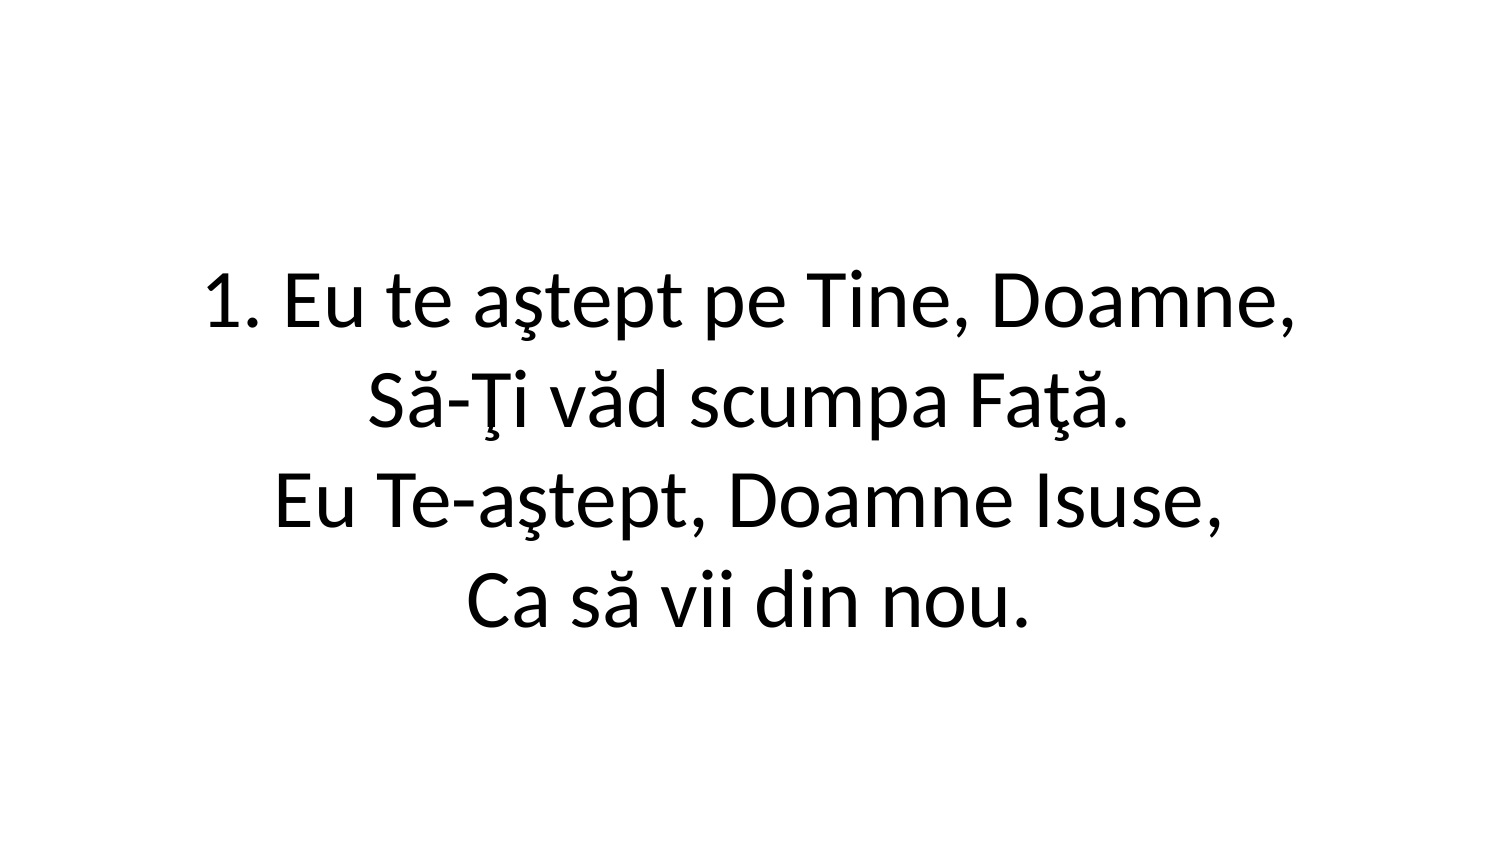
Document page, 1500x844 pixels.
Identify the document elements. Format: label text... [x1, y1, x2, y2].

text_box 1. Eu te aştept pe Tine, Doamne, Să-Ţi văd scumpa Faţă. Eu Te-aştept, Doamne Isuse, Ca să vii din nou. [185, 192, 1315, 652]
